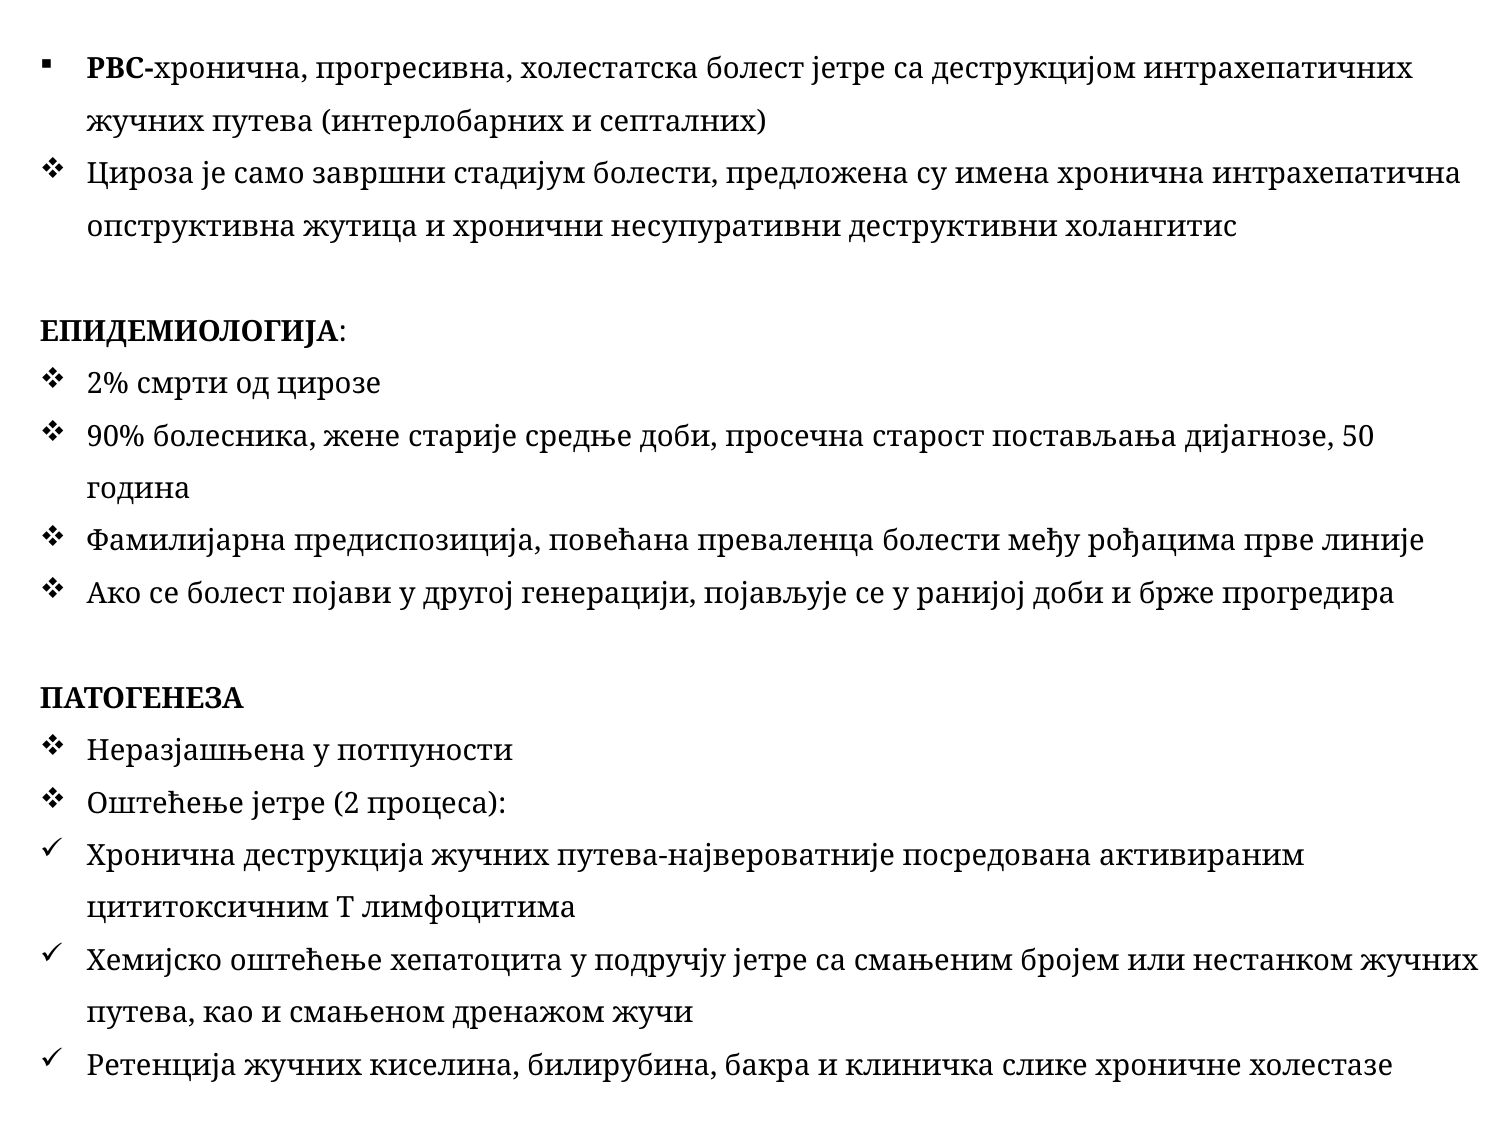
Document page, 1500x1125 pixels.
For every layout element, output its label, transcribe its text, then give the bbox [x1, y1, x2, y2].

text_box PBC-хронична, прогресивна, холестатска болест јетре са деструкцијом интрахепатичних жучних путева (интерлобарних и септалних) Цироза је само завршни стадијум болести, предложена су имена хронична интрахепатична опструктивна жутица и хронични несупуративни деструктивни холангитис ЕПИДЕМИОЛОГИЈА: 2% смрти од цирозе 90% болесника, жене старије средње доби, просечна старост постављања дијагнозе, 50 година Фамилијарна предиспозиција, повећана преваленца болести међу рођацима прве линије Ако се болест појави у другој генерацији, појављује се у ранијој доби и брже прогредира ПАТОГЕНЕЗА Неразјашњена у потпуности Оштећење јетре (2 процеса): Хронична деструкција жучних путева-највероватније посредована активираним цититоксичним Т лимфоцитима Хемијско оштећење хепатоцита у подручју јетре са смањеним бројем или нестанком жучних путева, као и смањеном дренажом жучи Ретенција жучних киселина, билирубина, бакра и клиничка слике хроничне холестазе [24, 24, 1500, 1125]
